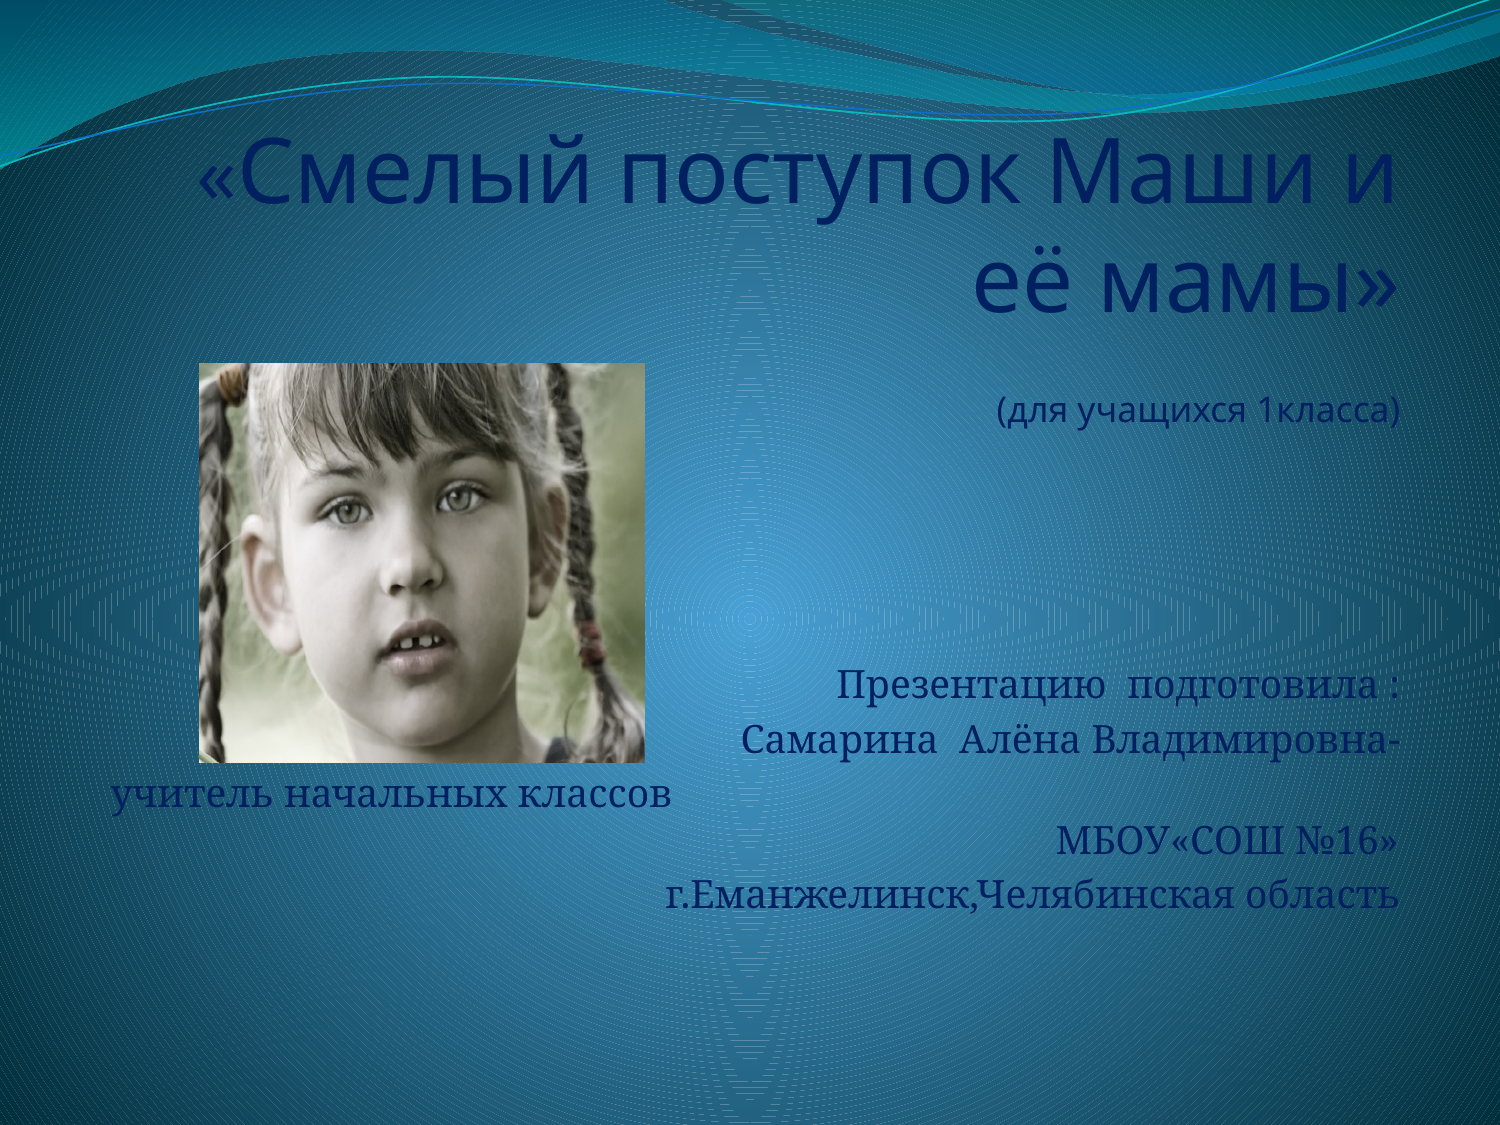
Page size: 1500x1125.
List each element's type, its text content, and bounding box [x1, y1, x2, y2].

subtitle «Смелый поступок Маши и её мамы» (для учащихся 1класса) Презентацию подготовила : Самарина Алёна Владимировна- учитель начальных классов МБОУ«СОШ №16» г.Еманжелинск,Челябинская область [105, 105, 1407, 926]
picture [198, 363, 645, 764]
